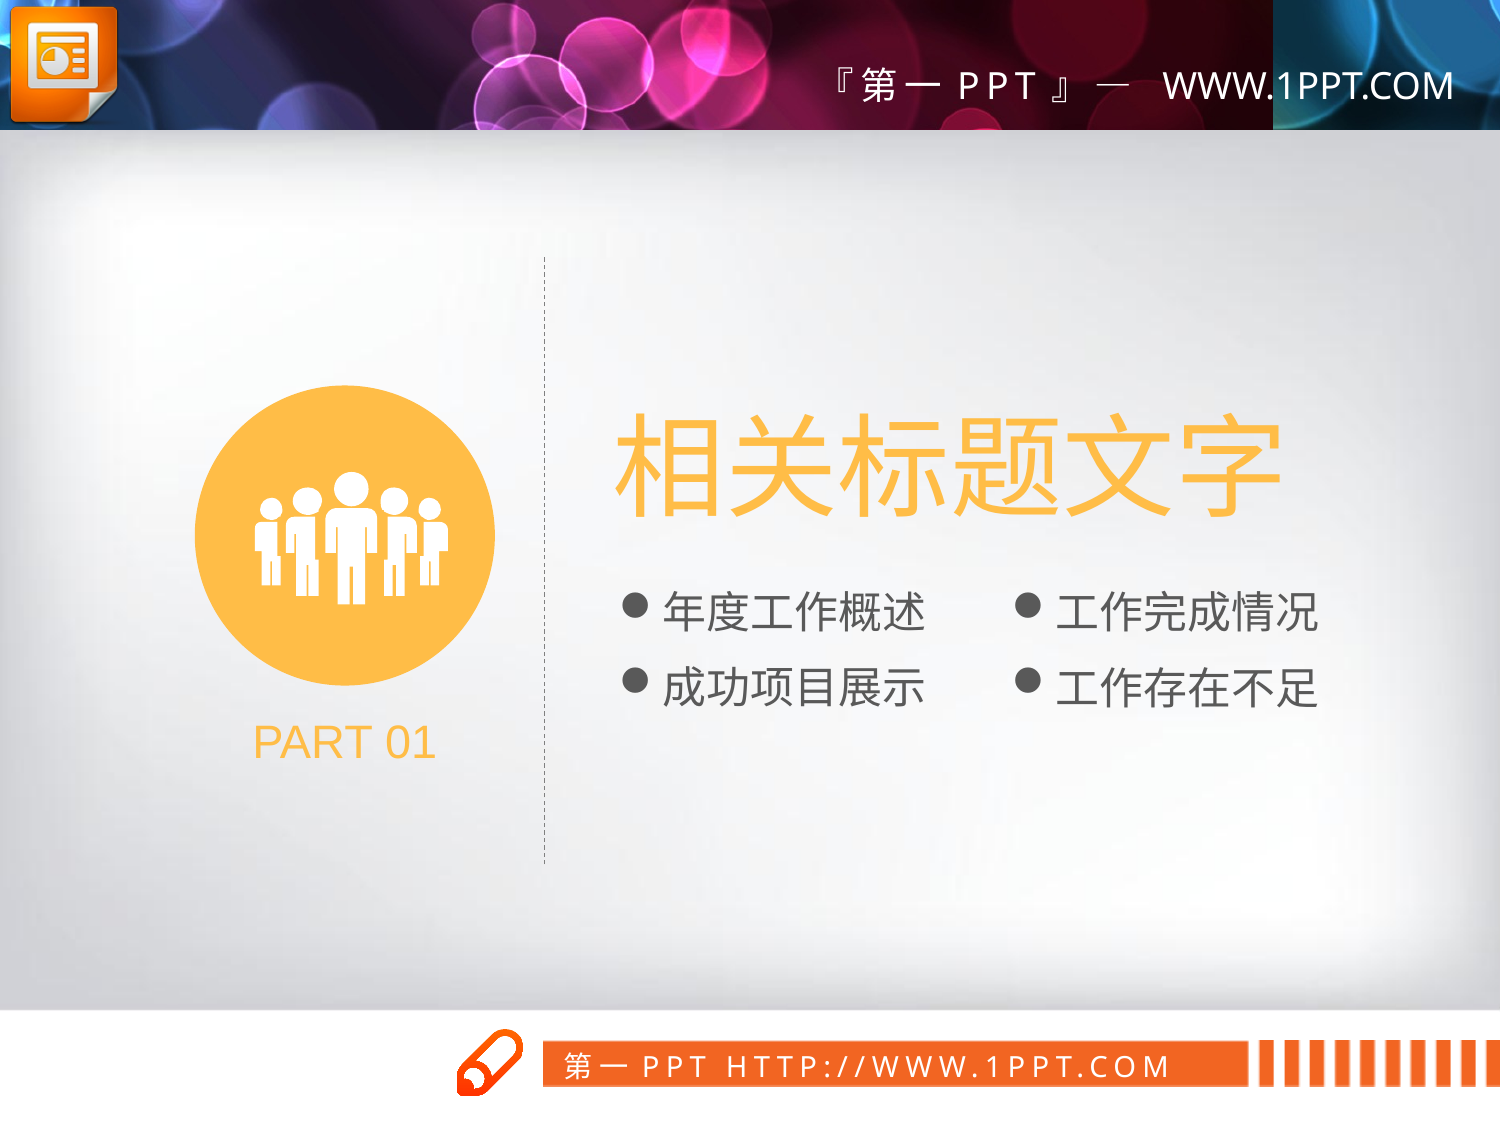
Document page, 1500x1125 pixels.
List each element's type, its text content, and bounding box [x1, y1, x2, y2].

text_box PART 01 [240, 711, 449, 768]
picture [543, 1040, 1500, 1087]
text_box 工作完成情况 [1011, 585, 1330, 638]
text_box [194, 385, 496, 686]
text_box 相关标题文字 [598, 388, 1303, 538]
text_box 年度工作概述 [618, 584, 937, 637]
text_box 工作存在不足 [1011, 660, 1330, 713]
picture [0, 0, 1500, 1012]
text_box 成功项目展示 [618, 659, 964, 713]
